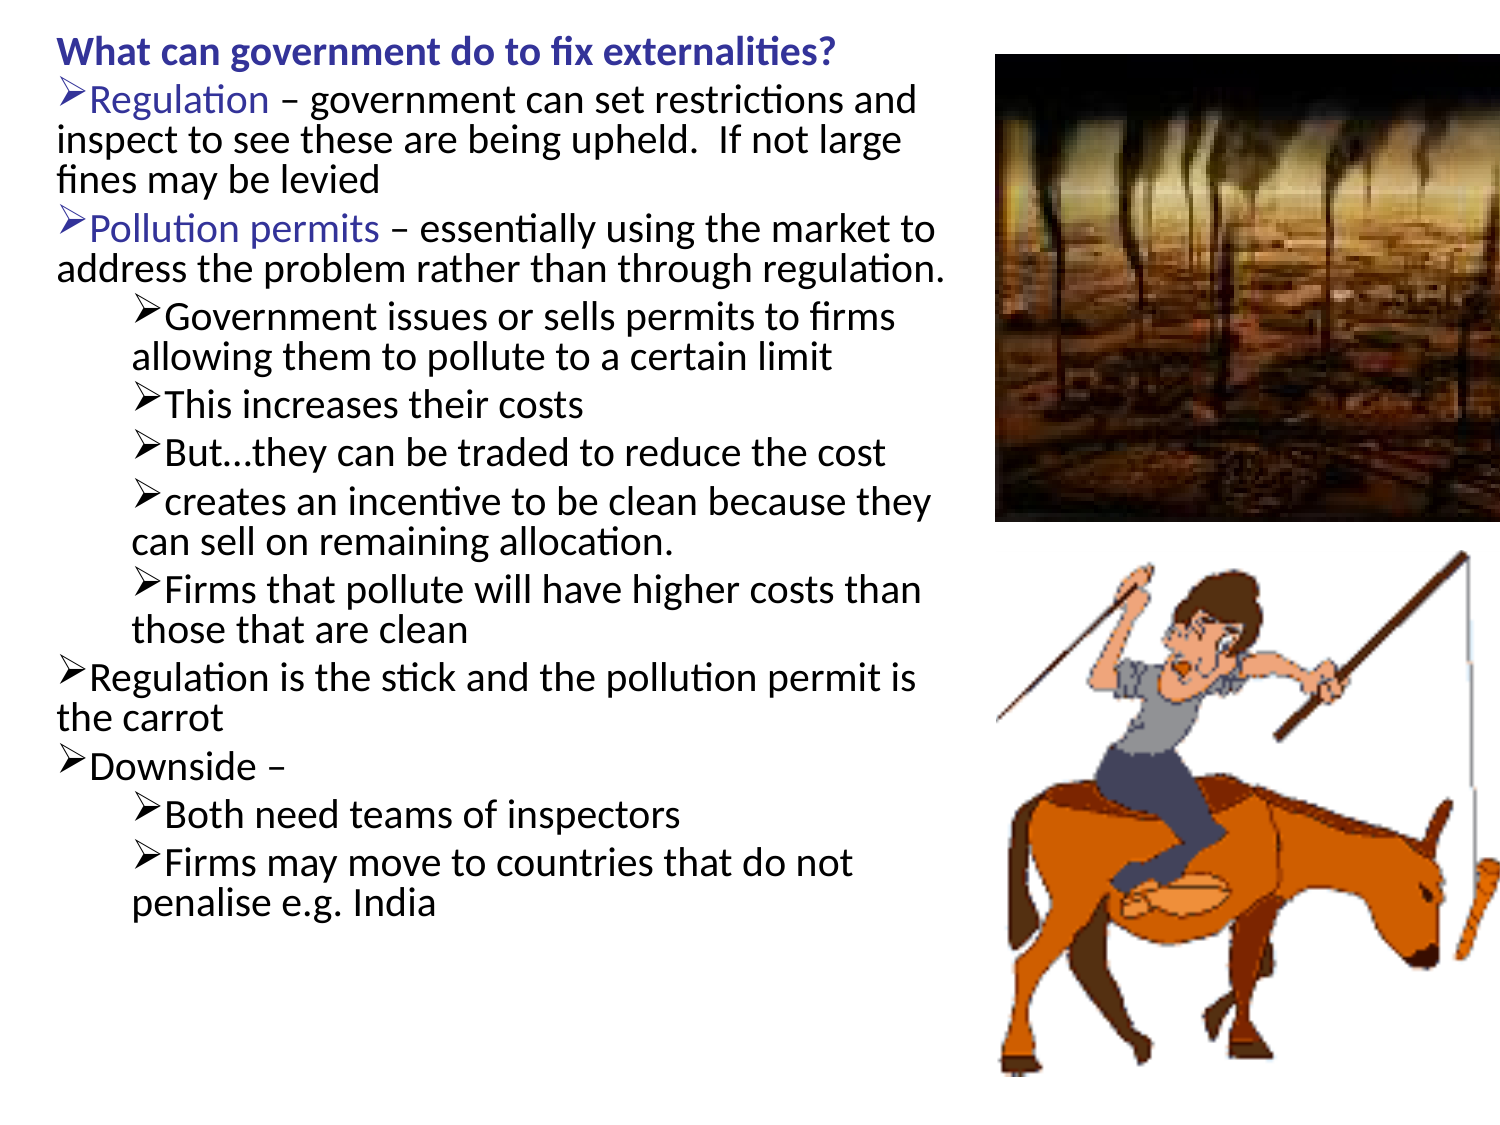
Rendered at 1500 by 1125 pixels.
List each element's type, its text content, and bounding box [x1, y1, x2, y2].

picture [996, 550, 1500, 1077]
subtitle What can government do to fix externalities? Regulation – government can set restrictions and inspect to see these are being upheld. If not large fines may be levied Pollution permits – essentially using the market to address the problem rather than through regulation. Government issues or sells permits to firms allowing them to pollute to a certain limit This increases their costs But…they can be traded to reduce the cost creates an incentive to be clean because they can sell on remaining allocation. Firms that pollute will have higher costs than those that are clean Regulation is the stick and the pollution permit is the carrot Downside – Both need teams of inspectors Firms may move to countries that do not penalise e.g. India [41, 26, 987, 1109]
picture [995, 54, 1500, 523]
